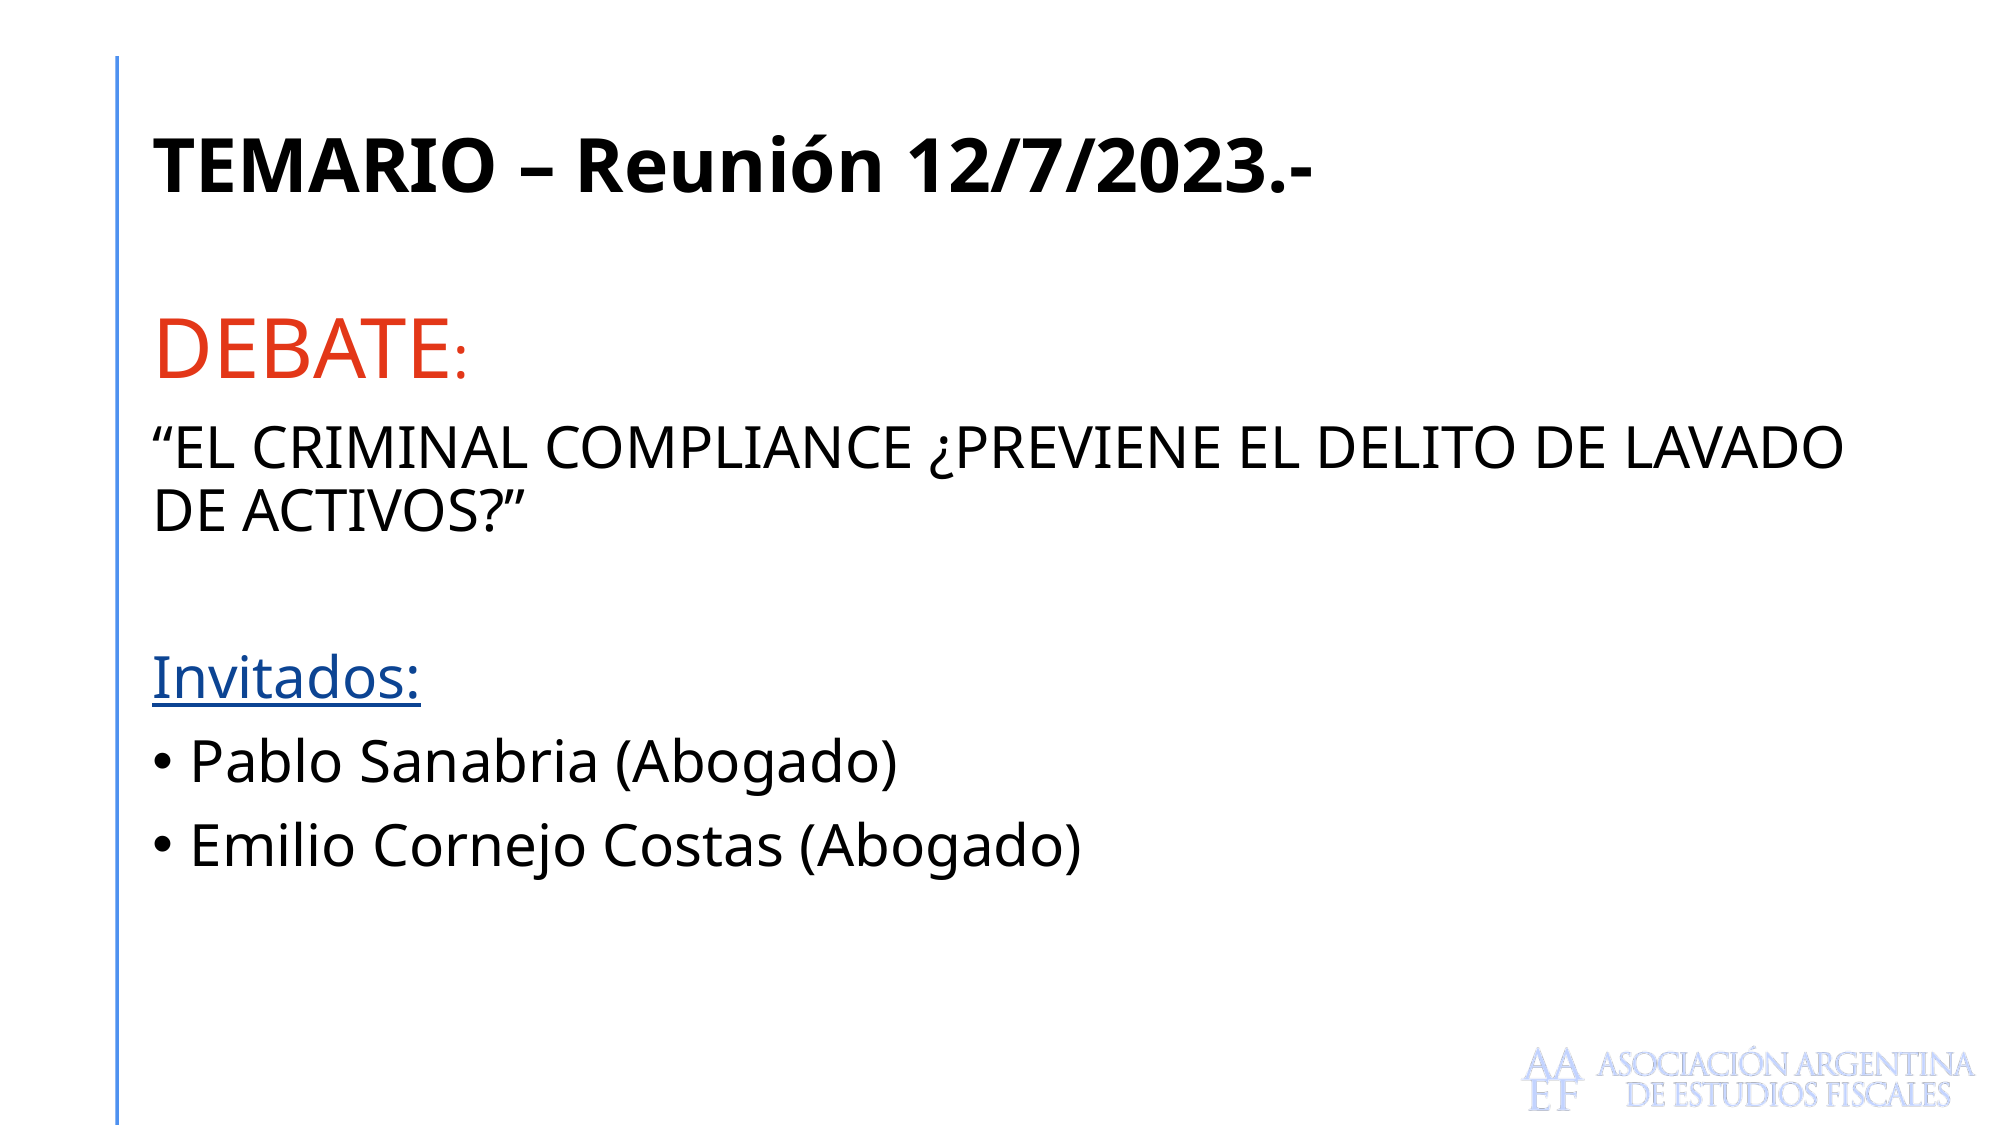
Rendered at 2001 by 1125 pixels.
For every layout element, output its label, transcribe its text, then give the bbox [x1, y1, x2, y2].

picture [1506, 1042, 1983, 1113]
list DEBATE: “EL CRIMINAL COMPLIANCE ¿PREVIENE EL DELITO DE LAVADO DE ACTIVOS?” Invitados: Pablo Sanabria (Abogado) Emilio Cornejo Costas (Abogado) [137, 299, 1863, 1014]
title TEMARIO – Reunión 12/7/2023.- [137, 59, 1863, 278]
